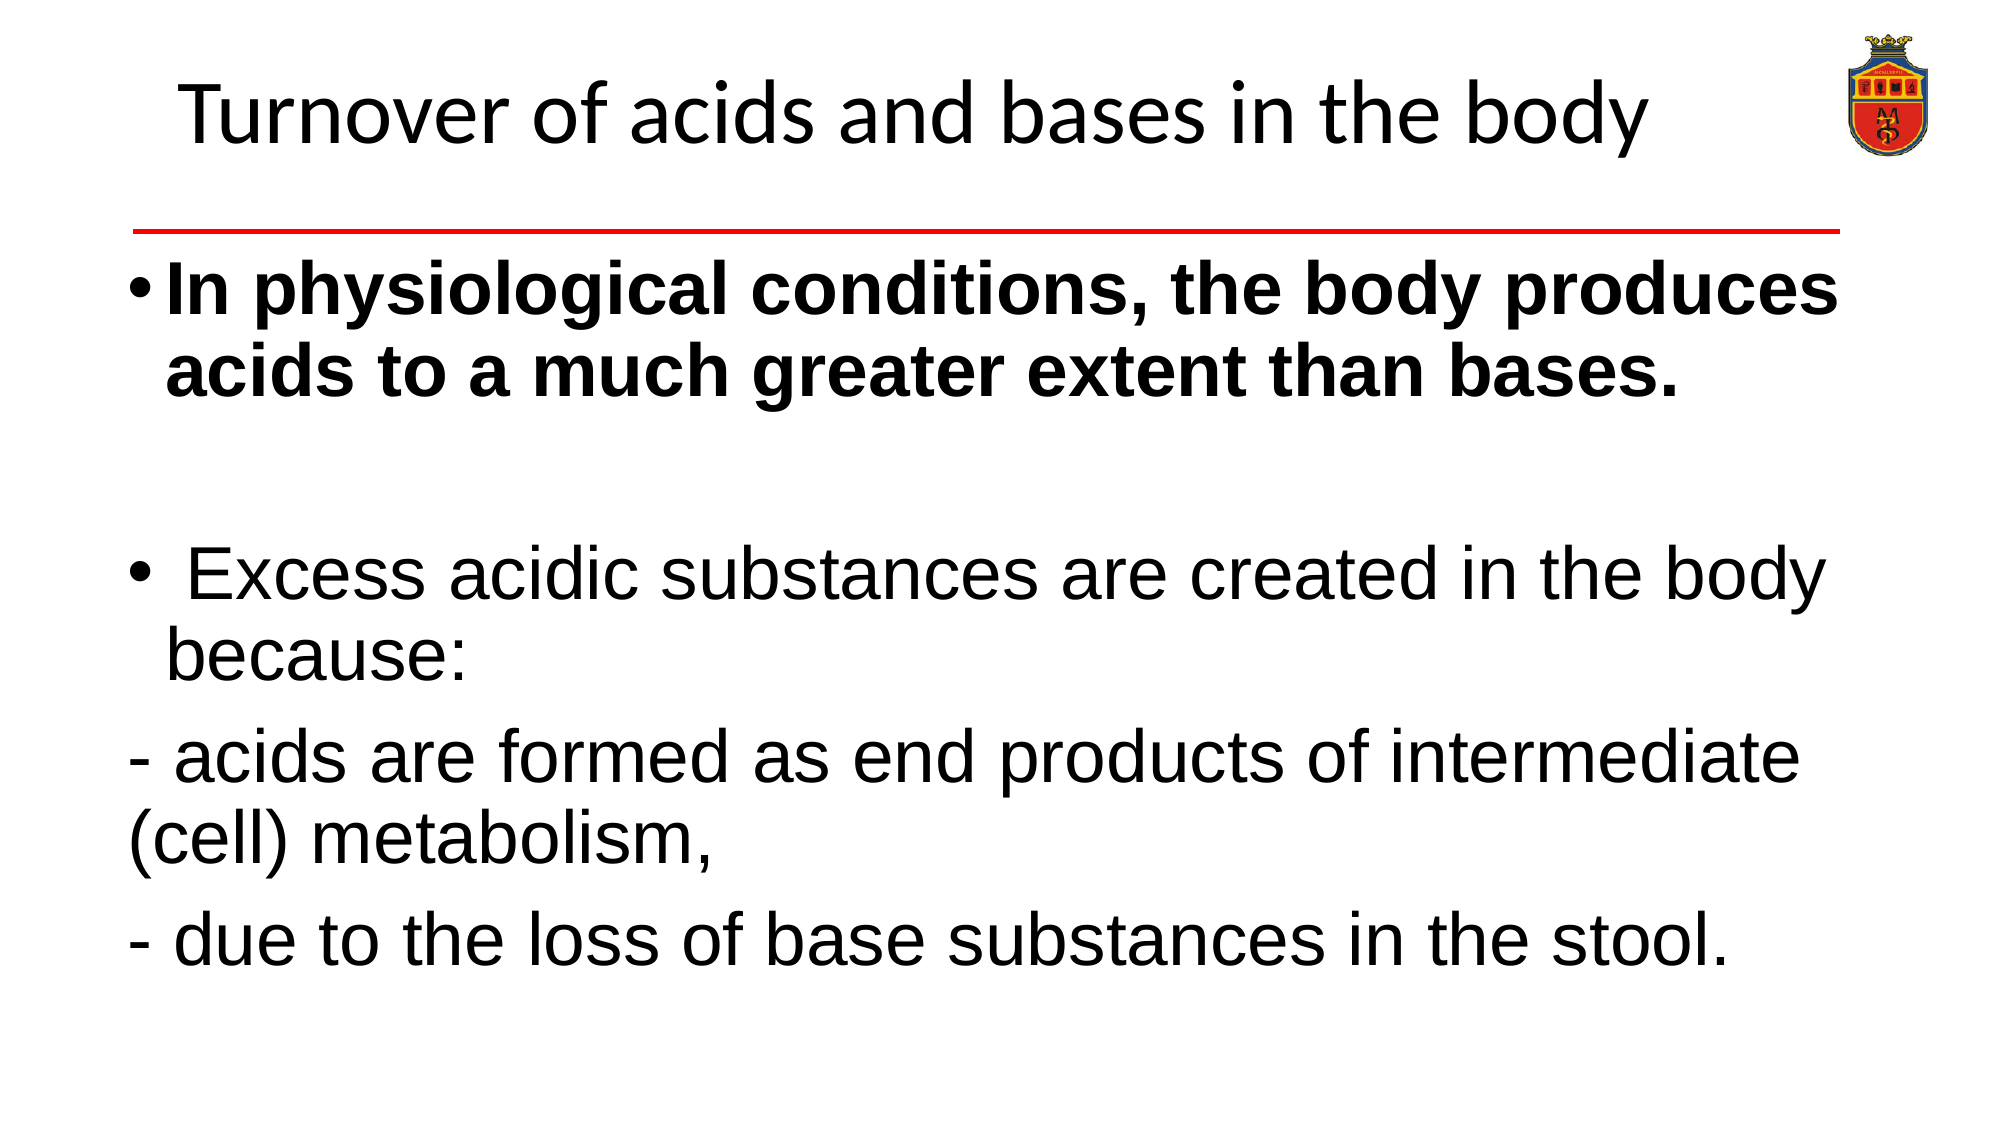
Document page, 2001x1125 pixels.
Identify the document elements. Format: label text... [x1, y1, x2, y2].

text_box Turnover of acids and bases in the body [162, 44, 1823, 231]
text_box Turnover of acids and bases in the body [162, 232, 1823, 279]
picture [1794, 16, 1969, 189]
list In physiological conditions, the body produces acids to a much greater extent than bases. Excess acidic substances are created in the body because: - acids are formed as end products of intermediate (cell) metabolism, - due to the loss of base substances in the stool. [112, 242, 1925, 1093]
